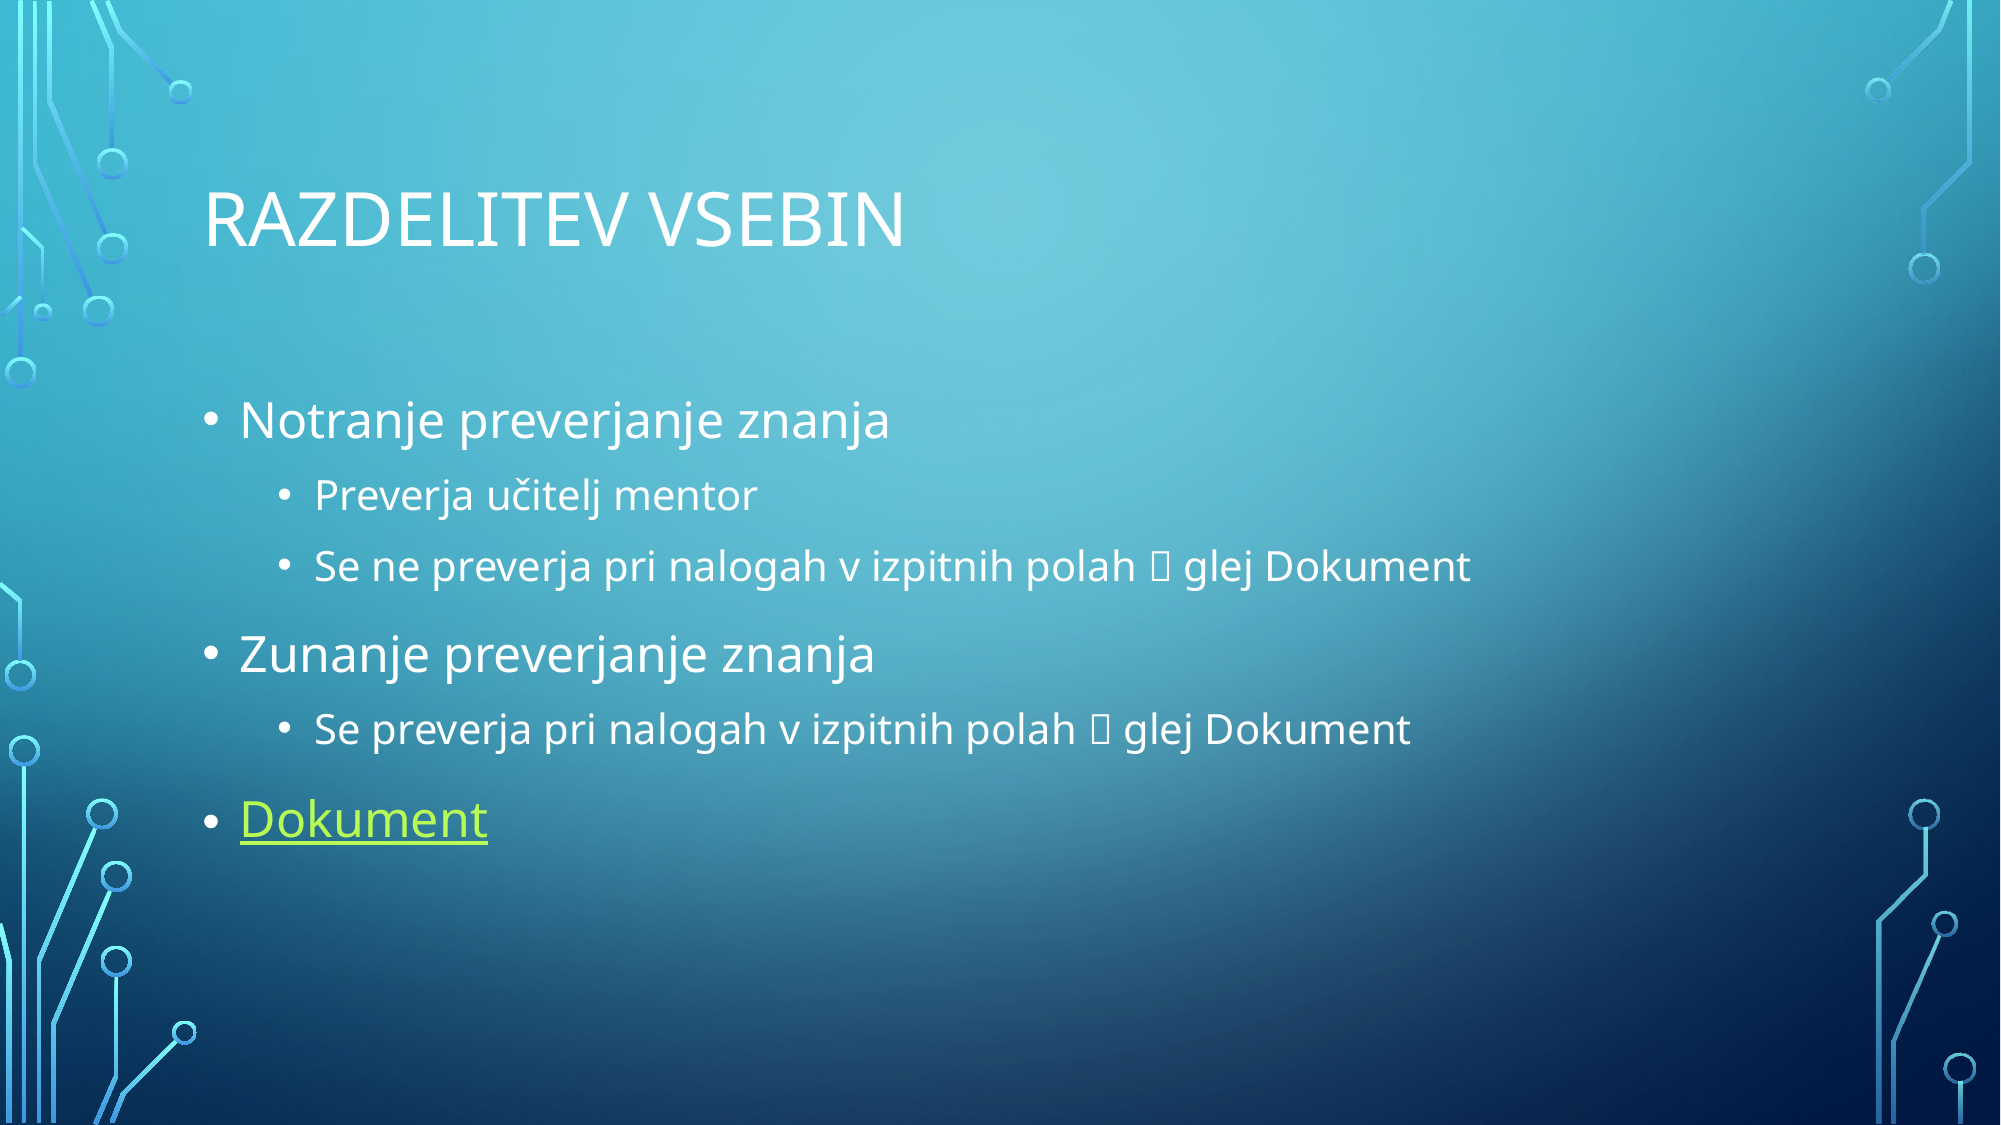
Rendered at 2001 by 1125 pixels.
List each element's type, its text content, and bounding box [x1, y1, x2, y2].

list Notranje preverjanje znanja Preverja učitelj mentor Se ne preverja pri nalogah v izpitnih polah  glej Dokument Zunanje preverjanje znanja Se preverja pri nalogah v izpitnih polah  glej Dokument Dokument [187, 369, 1813, 950]
title Razdelitev vsebin [187, 101, 1813, 344]
